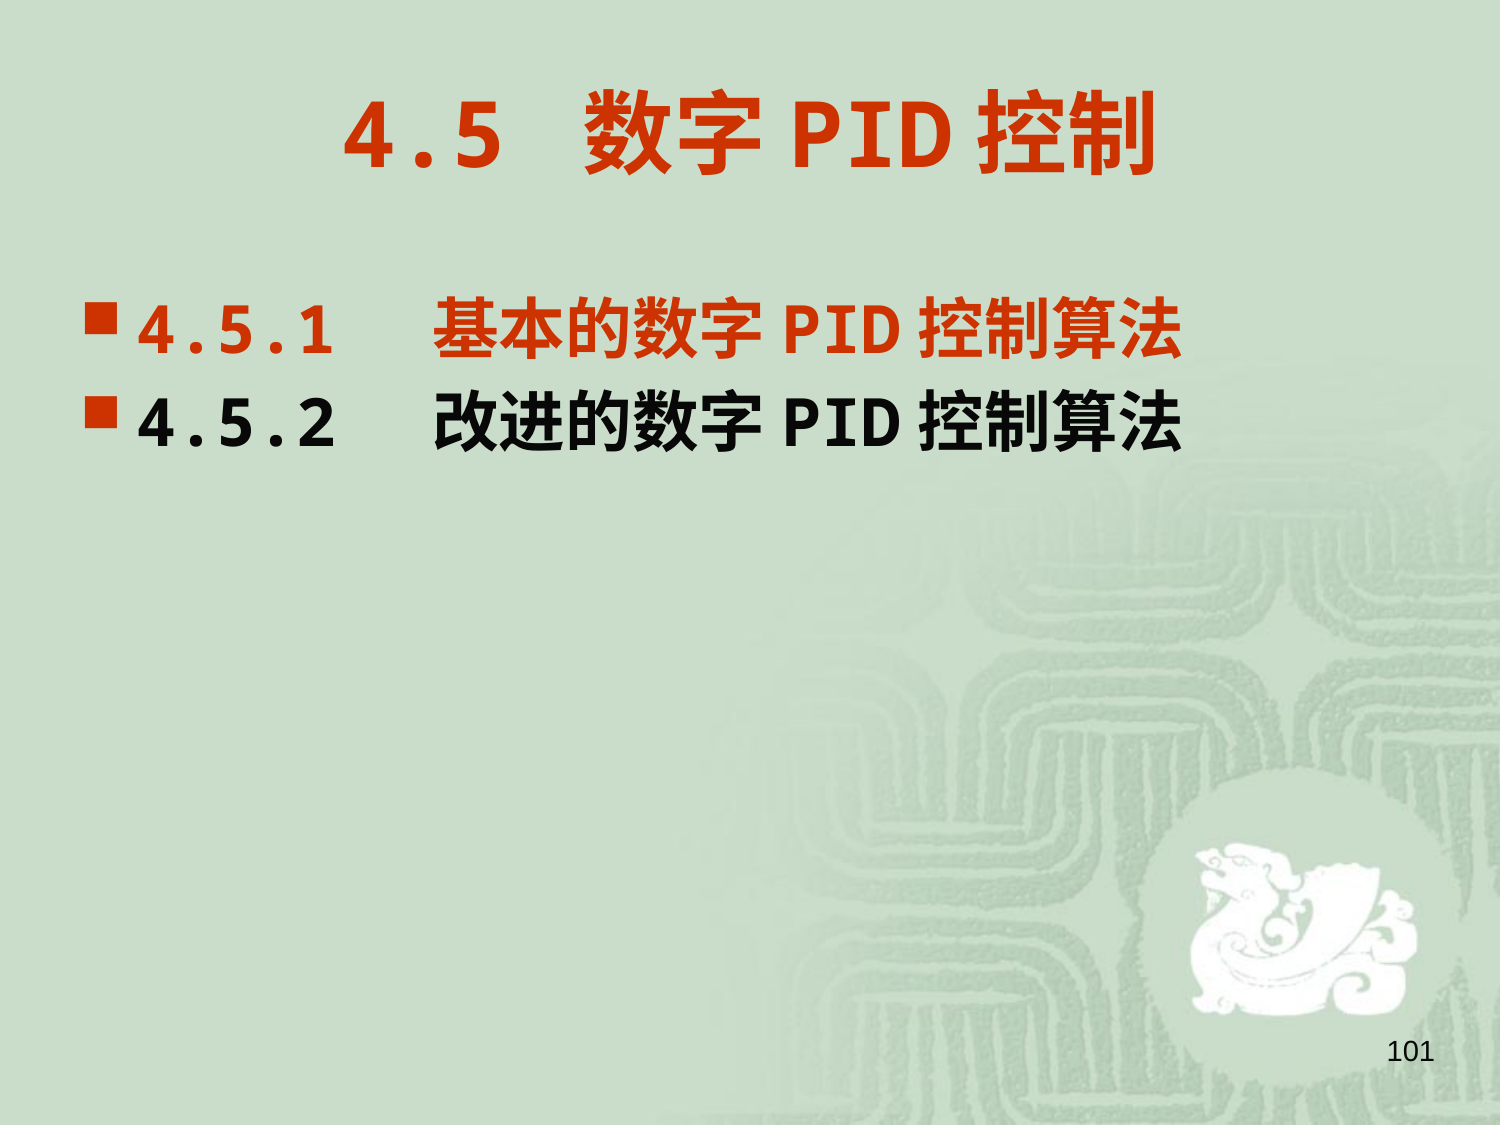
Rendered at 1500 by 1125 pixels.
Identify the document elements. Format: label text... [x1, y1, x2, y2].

list 4.5.1 基本的数字PID控制算法 4.5.2 改进的数字PID控制算法 [64, 279, 1447, 989]
title 4.5 数字PID控制 [49, 37, 1451, 225]
picture [0, 0, 1500, 1125]
slide_number 101 [1074, 1024, 1451, 1103]
